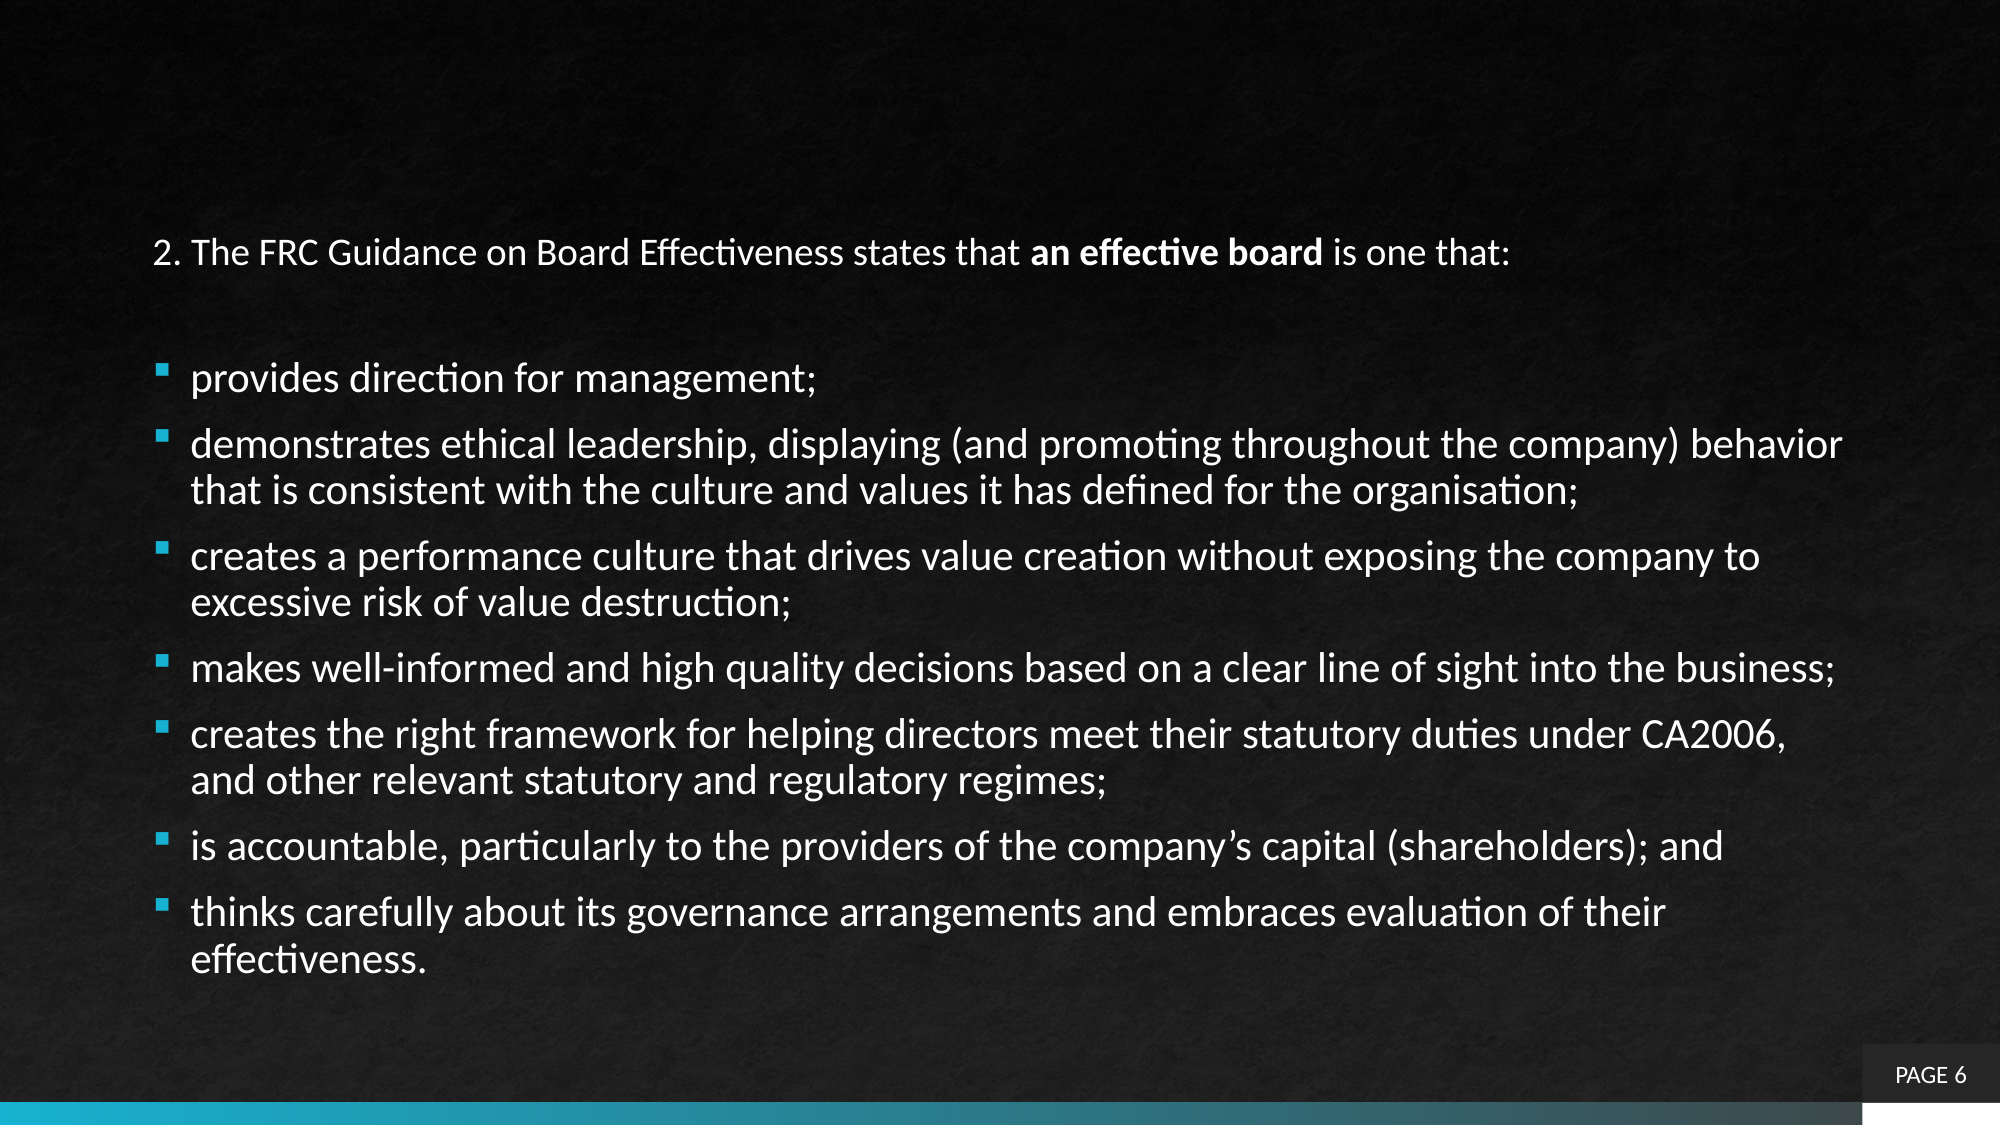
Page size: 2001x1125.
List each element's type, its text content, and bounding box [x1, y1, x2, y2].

list 2. The FRC Guidance on Board Effectiveness states that an effective board is one that: provides direction for management; demonstrates ethical leadership, displaying (and promoting throughout the company) behavior that is consistent with the culture and values it has deﬁned for the organisation; creates a performance culture that drives value creation without exposing the company to excessive risk of value destruction; makes well-informed and high quality decisions based on a clear line of sight into the business; creates the right framework for helping directors meet their statutory duties under CA2006, and other relevant statutory and regulatory regimes; is accountable, particularly to the providers of the company’s capital (shareholders); and thinks carefully about its governance arrangements and embraces evaluation of their effectiveness. [137, 223, 1863, 1014]
slide_number PAGE 6 [1862, 1043, 2000, 1103]
picture [0, 0, 2000, 1103]
